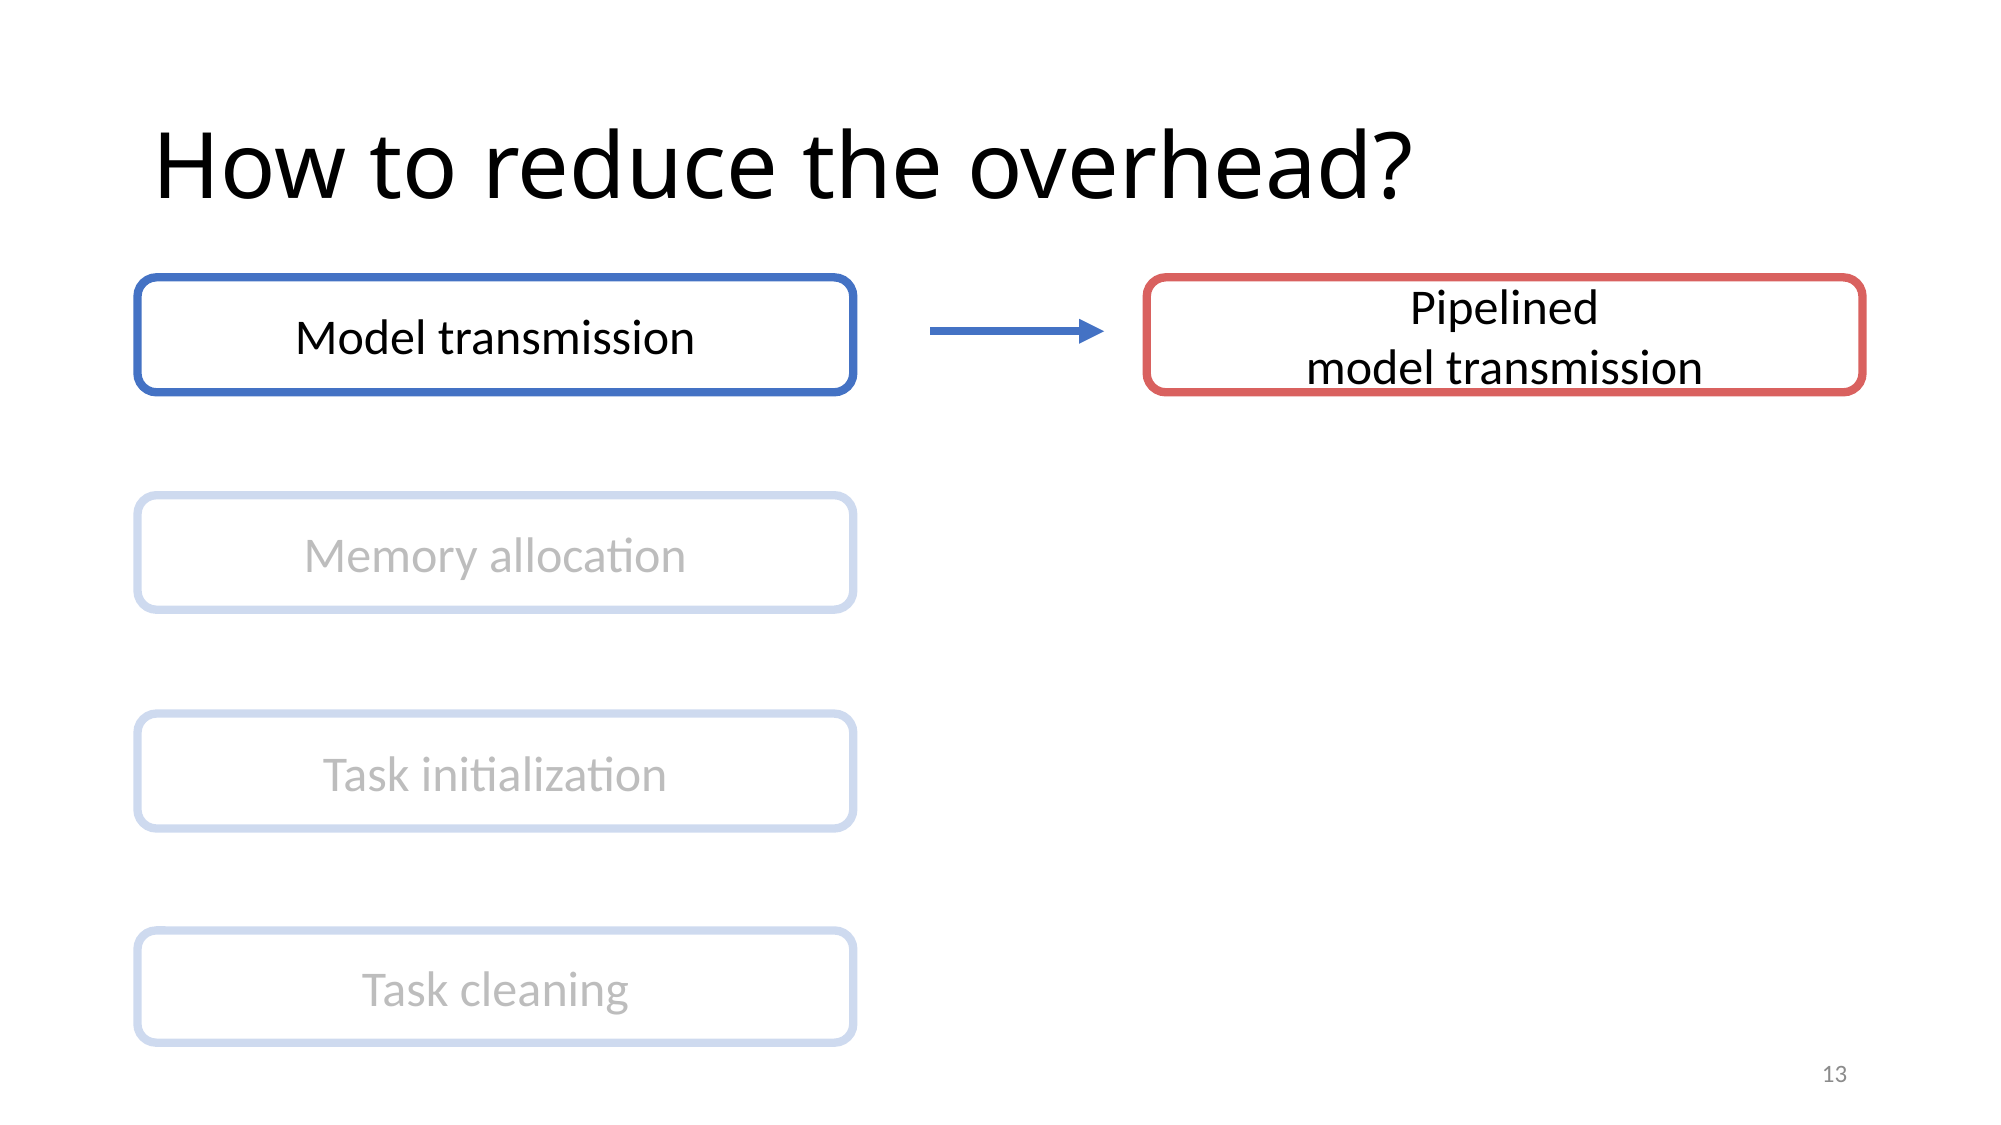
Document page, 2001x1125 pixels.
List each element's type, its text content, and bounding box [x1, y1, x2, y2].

title How to reduce the overhead? [137, 59, 1863, 278]
slide_number 13 [1412, 1042, 1863, 1103]
text_box Task initialization [136, 712, 855, 830]
text_box Pipelined model transmission [1145, 276, 1864, 394]
text_box Memory allocation [136, 494, 855, 611]
text_box Model transmission [136, 276, 855, 394]
text_box Task cleaning [136, 929, 855, 1044]
